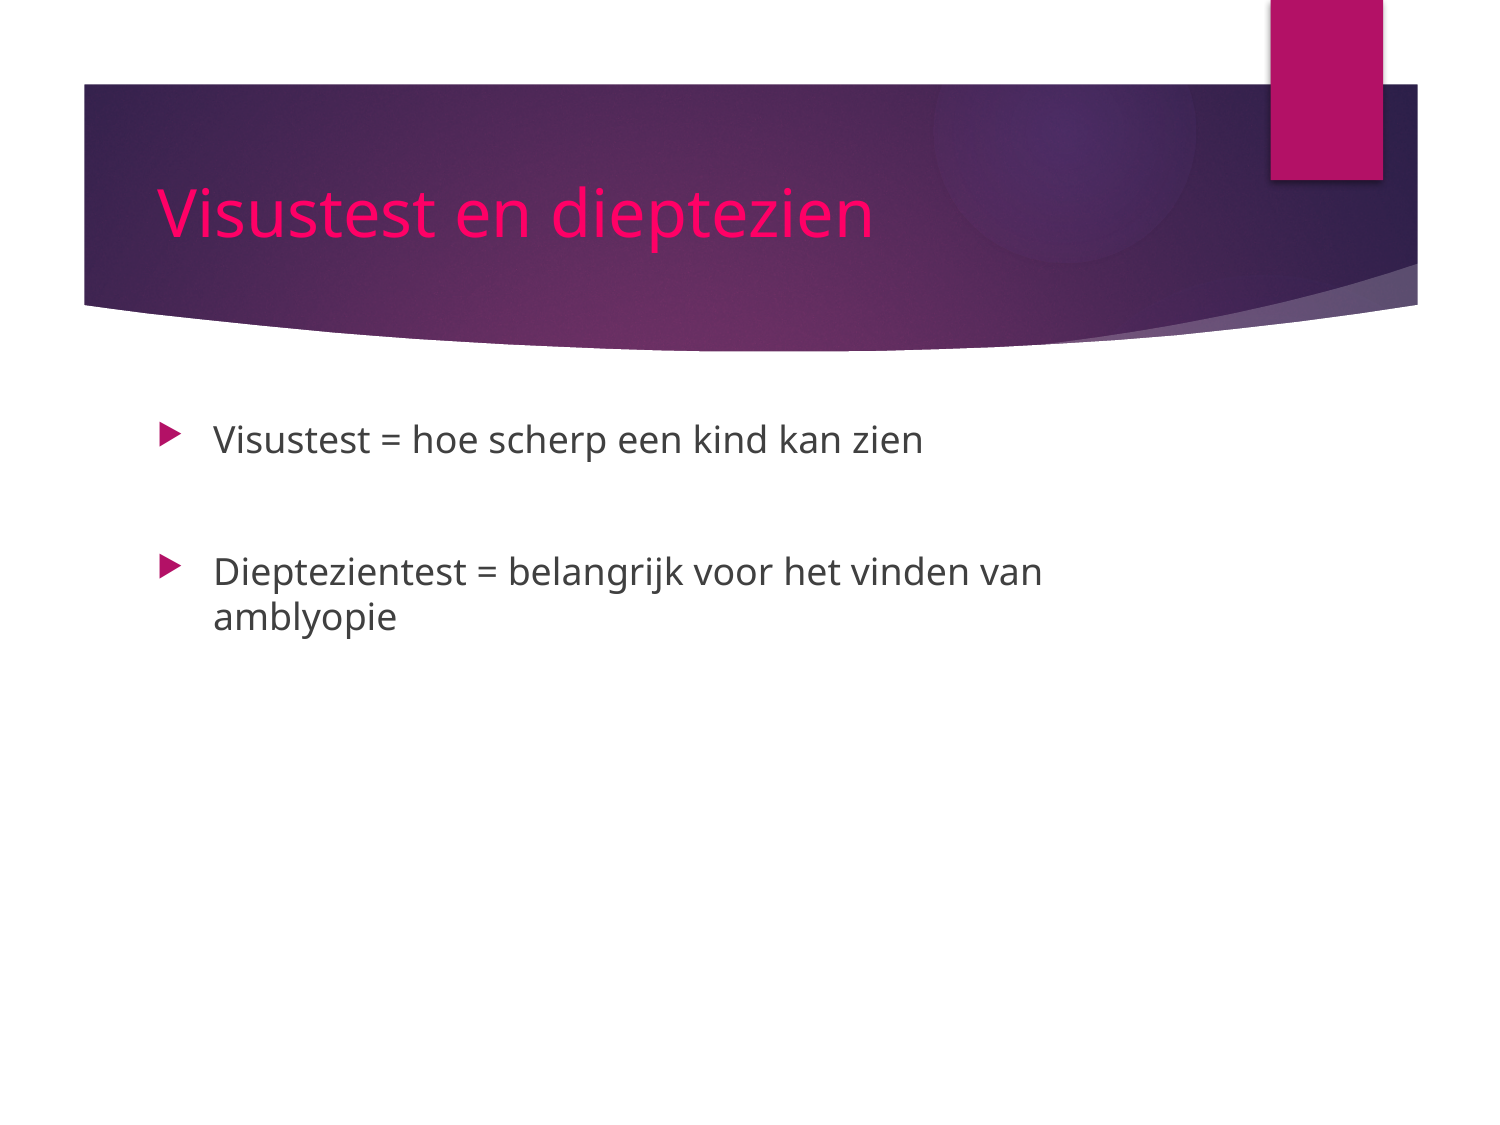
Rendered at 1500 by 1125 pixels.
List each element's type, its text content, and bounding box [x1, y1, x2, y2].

title Visustest en dieptezien [142, 152, 1183, 269]
list Visustest = hoe scherp een kind kan zien Dieptezientest = belangrijk voor het vinden van amblyopie [141, 408, 1183, 988]
